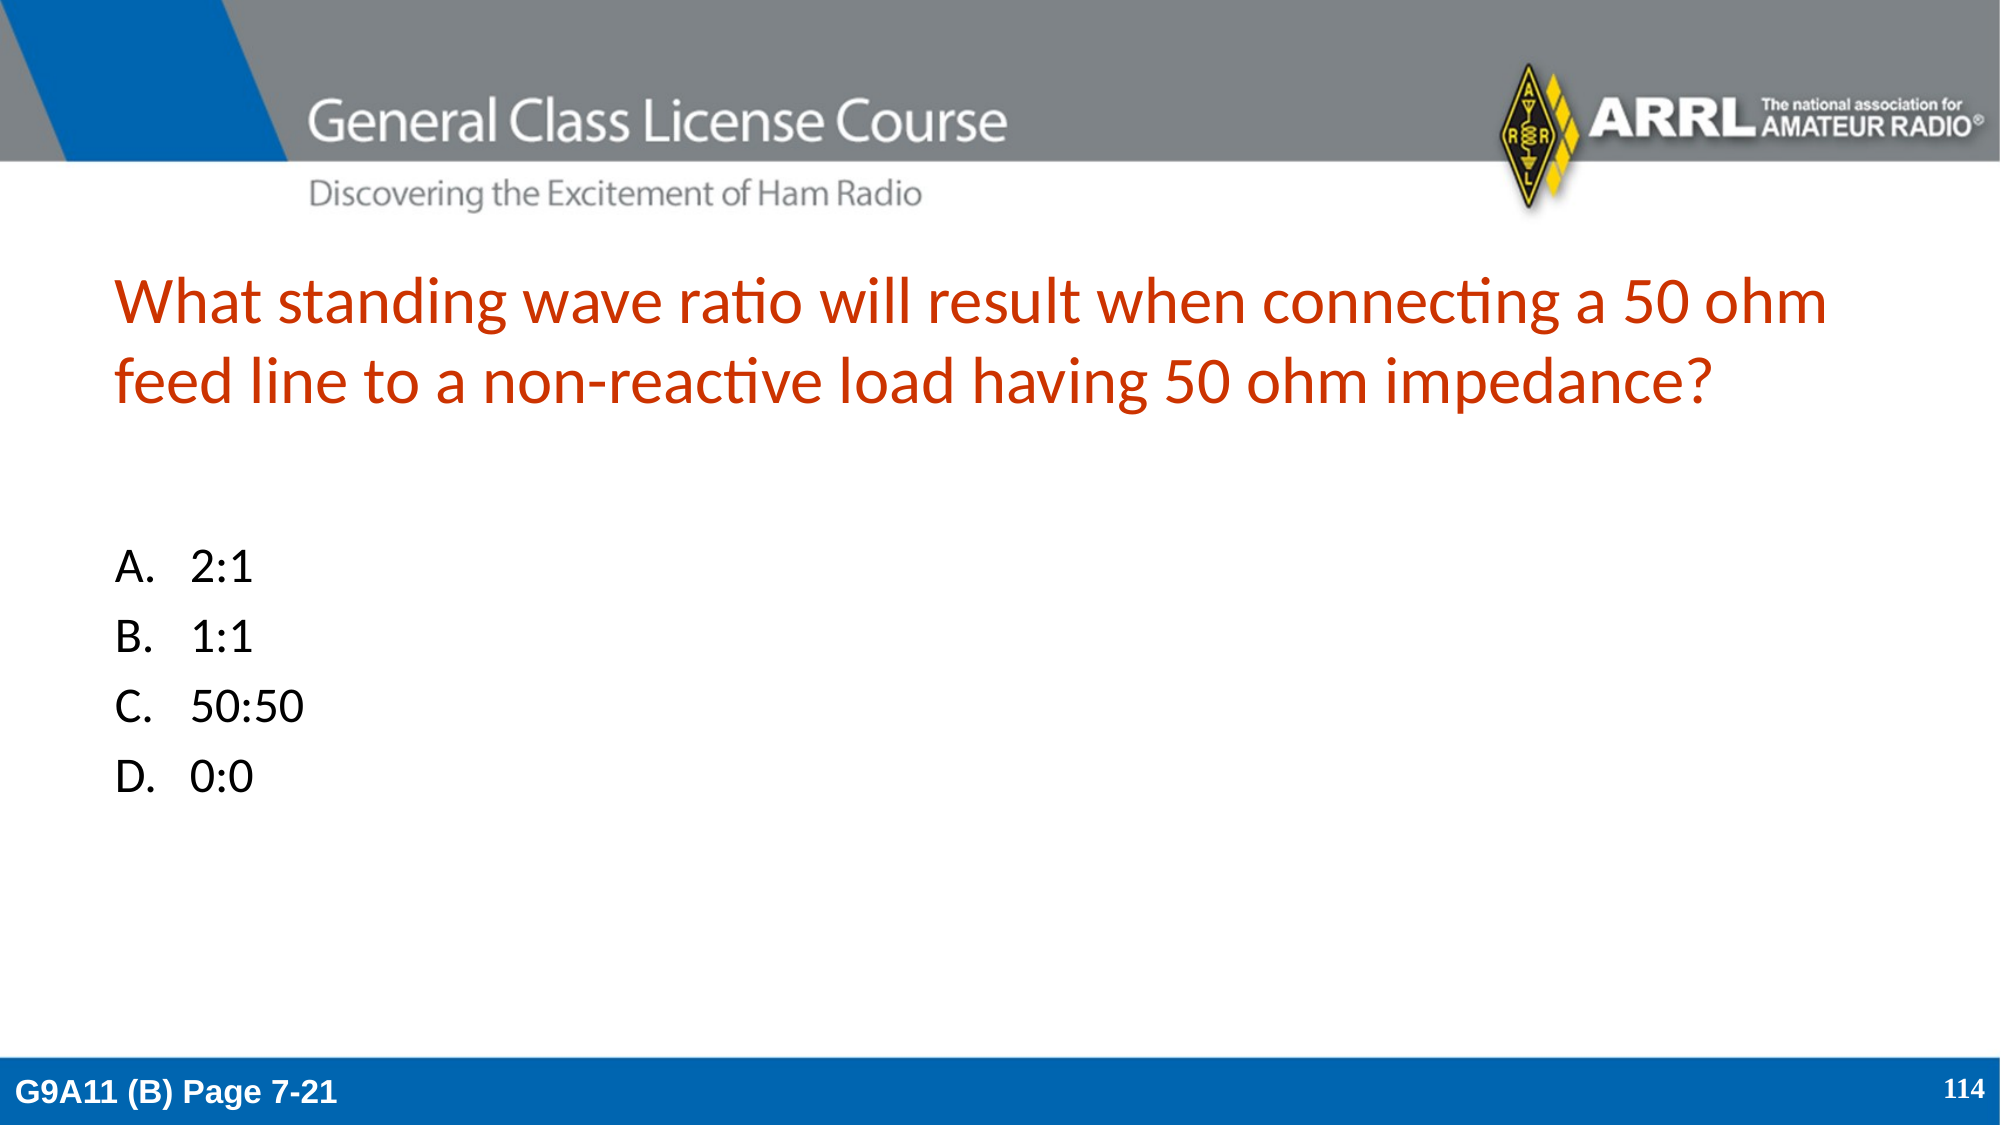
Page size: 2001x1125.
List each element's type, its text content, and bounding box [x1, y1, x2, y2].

title What standing wave ratio will result when connecting a 50 ohm feed line to a non-reactive load having 50 ohm impedance? [99, 249, 1900, 468]
picture [0, 0, 2001, 1125]
text_box G9A11 (B) Page 7-21 [0, 1062, 1313, 1118]
list 2:1 1:1 50:50 0:0 [99, 525, 1900, 1005]
text_box 114 [1875, 1062, 2000, 1113]
